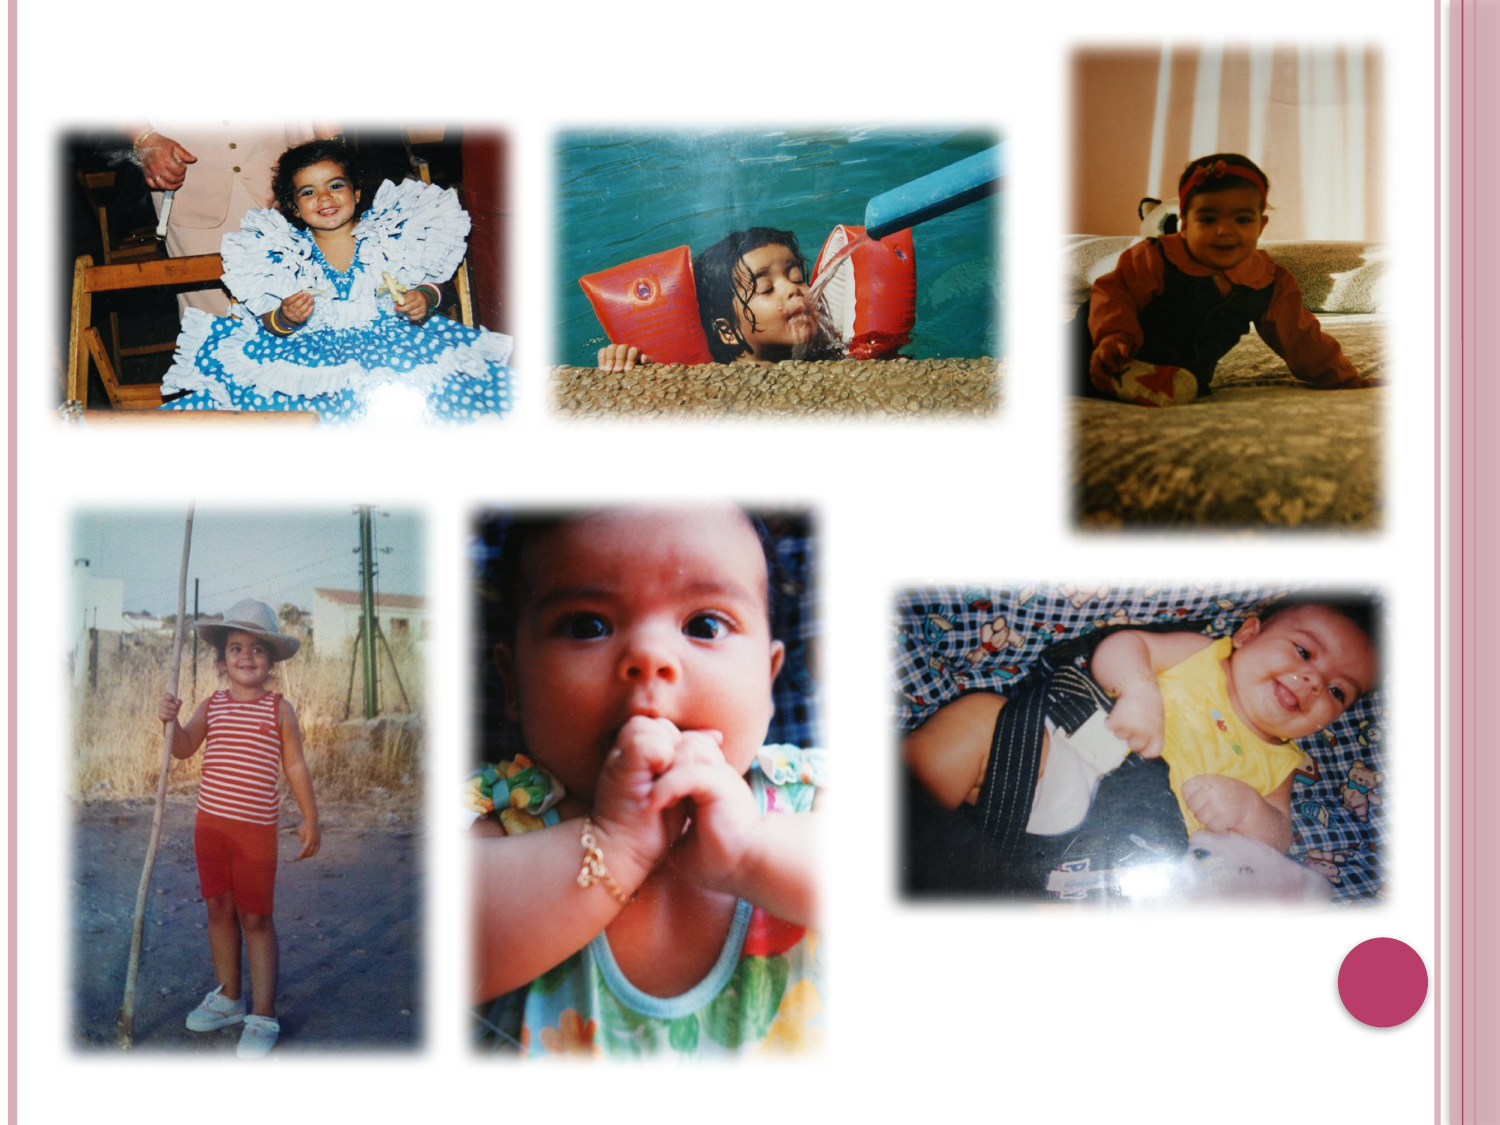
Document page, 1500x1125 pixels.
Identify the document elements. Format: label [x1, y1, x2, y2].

picture [454, 491, 834, 1073]
picture [40, 113, 527, 437]
picture [1053, 30, 1401, 552]
picture [536, 113, 1018, 434]
picture [879, 573, 1401, 921]
picture [52, 491, 444, 1071]
